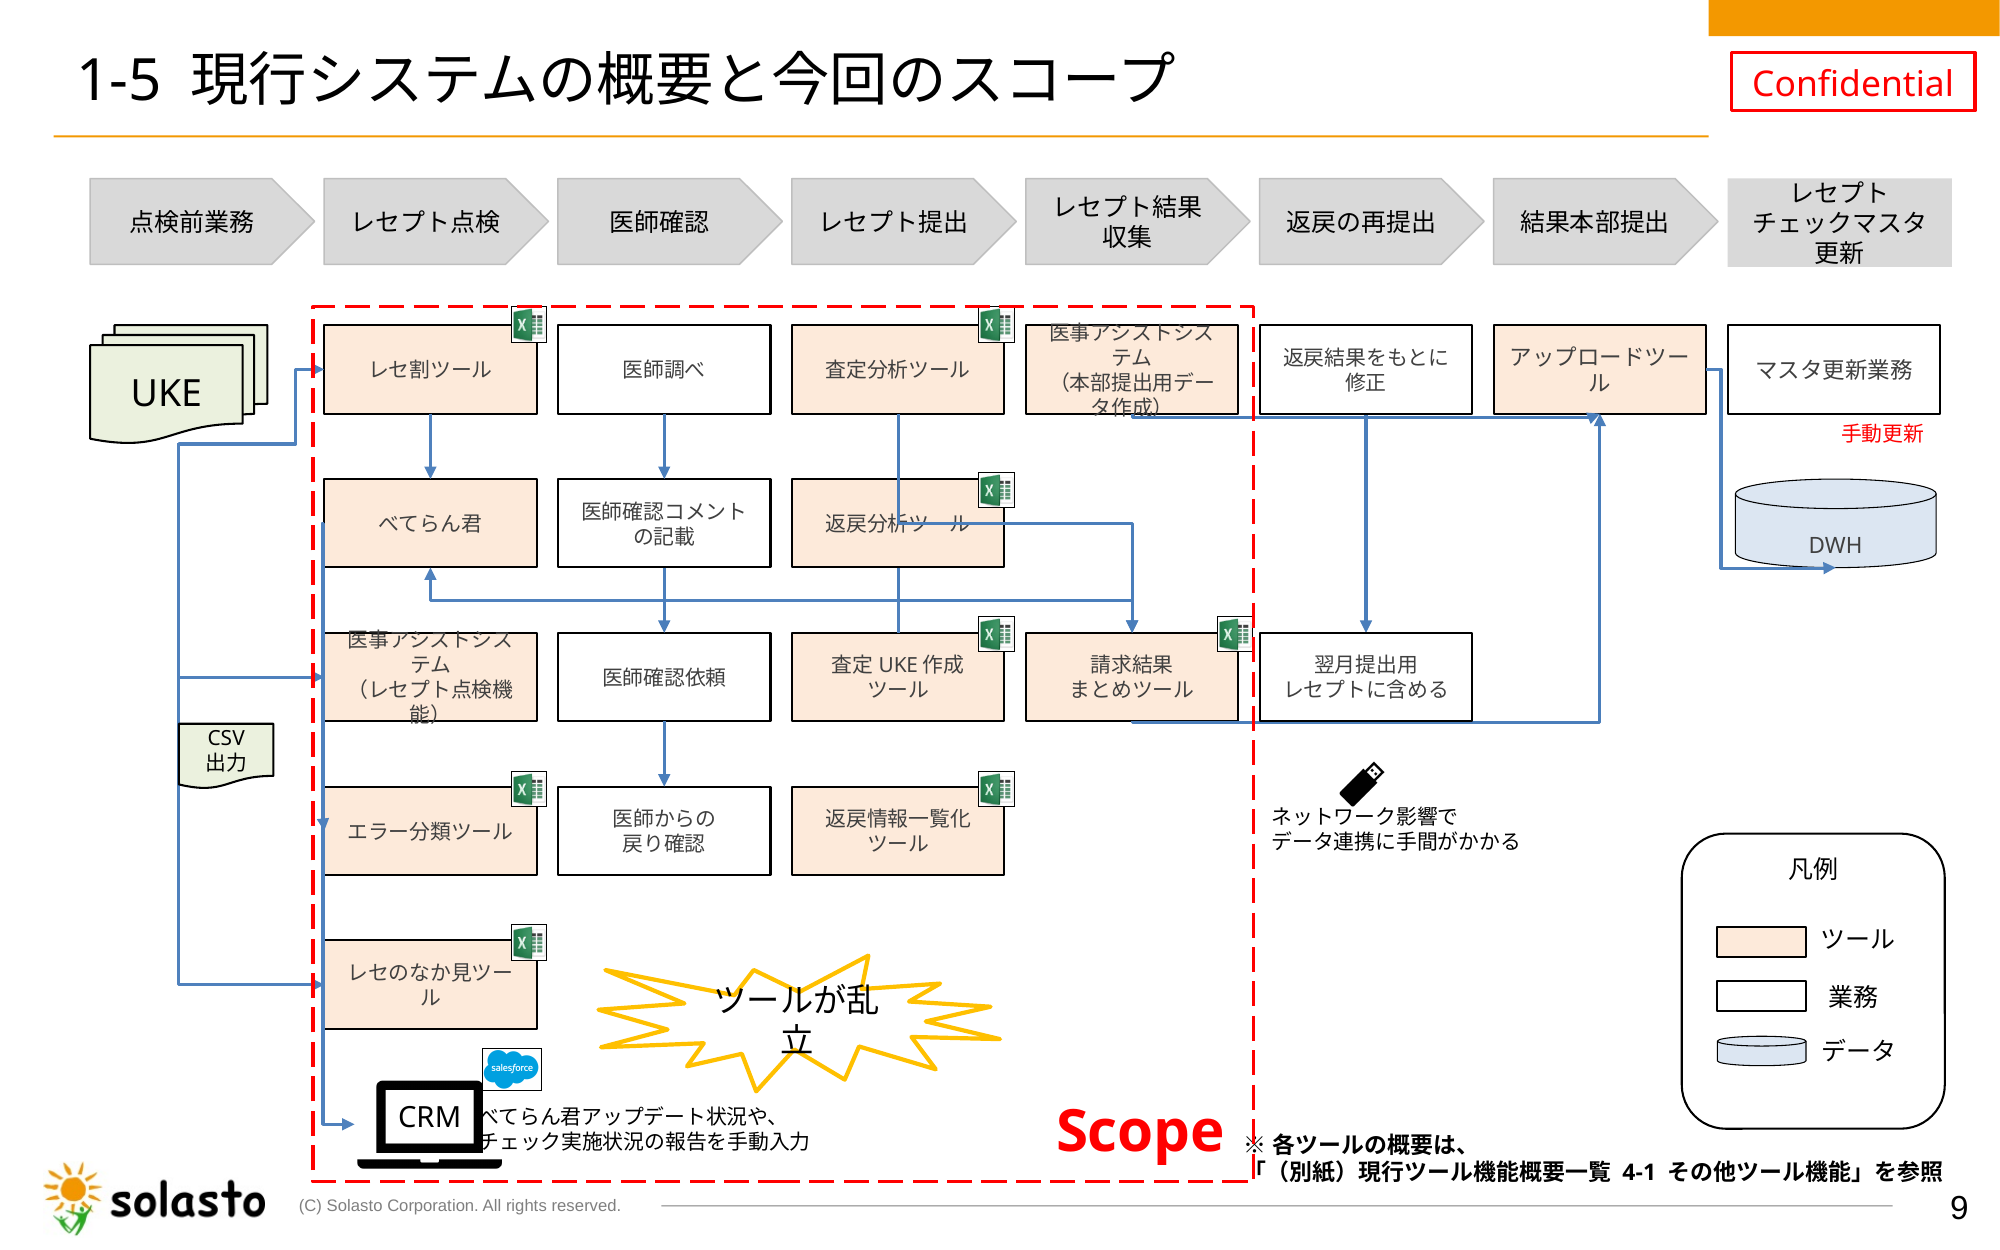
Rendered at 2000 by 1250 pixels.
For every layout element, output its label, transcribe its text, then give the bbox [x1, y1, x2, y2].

picture [511, 306, 548, 343]
text_box レセプト提出 [789, 176, 1019, 267]
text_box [631, 365, 698, 835]
text_box 点検前業務 [88, 176, 317, 267]
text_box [359, 632, 519, 791]
picture [511, 770, 548, 807]
text_box 返戻結果をもとに修正 [1374, 323, 1474, 332]
text_box レセプト結果収集 [1023, 176, 1253, 267]
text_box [210, 324, 281, 477]
picture [1216, 615, 1253, 652]
text_box [311, 305, 1256, 1184]
text_box マスタ更新業務 [1725, 323, 1942, 416]
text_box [905, 406, 1125, 641]
text_box 手動更新 [1826, 416, 1939, 453]
text_box レセプト チェックマスタ更新 [1725, 176, 1954, 269]
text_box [0, 632, 318, 791]
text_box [125, 478, 365, 631]
text_box ネットワーク影響で データ連携に手間がかかる [1257, 796, 1536, 862]
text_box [982, 482, 1049, 718]
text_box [1365, 179, 1369, 332]
text_box アップロードツール [1492, 323, 1708, 416]
title 1-5 現行システムの概要と今回のスコープ [61, 0, 1709, 189]
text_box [1211, 333, 1521, 802]
text_box [1715, 1034, 1806, 1068]
text_box 返戻結果をもとに修正 [1258, 323, 1360, 332]
picture [978, 306, 1015, 343]
text_box 返戻の再提出 [1257, 176, 1487, 267]
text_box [1705, 369, 1736, 524]
picture [354, 1048, 542, 1200]
picture [978, 770, 1015, 807]
text_box 業務 [1813, 974, 1894, 1020]
picture [511, 924, 548, 961]
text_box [323, 523, 355, 1125]
text_box [1715, 979, 1808, 1013]
text_box 凡例 [1679, 831, 1947, 1123]
picture [43, 1161, 265, 1238]
picture [978, 615, 1015, 652]
text_box UKE [88, 323, 211, 446]
text_box データ [1806, 1028, 1912, 1074]
text_box [1715, 925, 1806, 959]
text_box ※各ツールの概要は、 「（別紙）現行ツール機能概要一覧 4-1 その他ツール機能」を参照 [1229, 1123, 1959, 1193]
picture [1332, 754, 1392, 815]
picture [978, 471, 1015, 508]
text_box レセプト点検 [321, 176, 551, 267]
text_box ツール [1806, 916, 1911, 962]
text_box DWH [1733, 476, 1939, 570]
text_box 医師確認 [555, 176, 785, 267]
text_box 結果本部提出 [1491, 176, 1721, 267]
